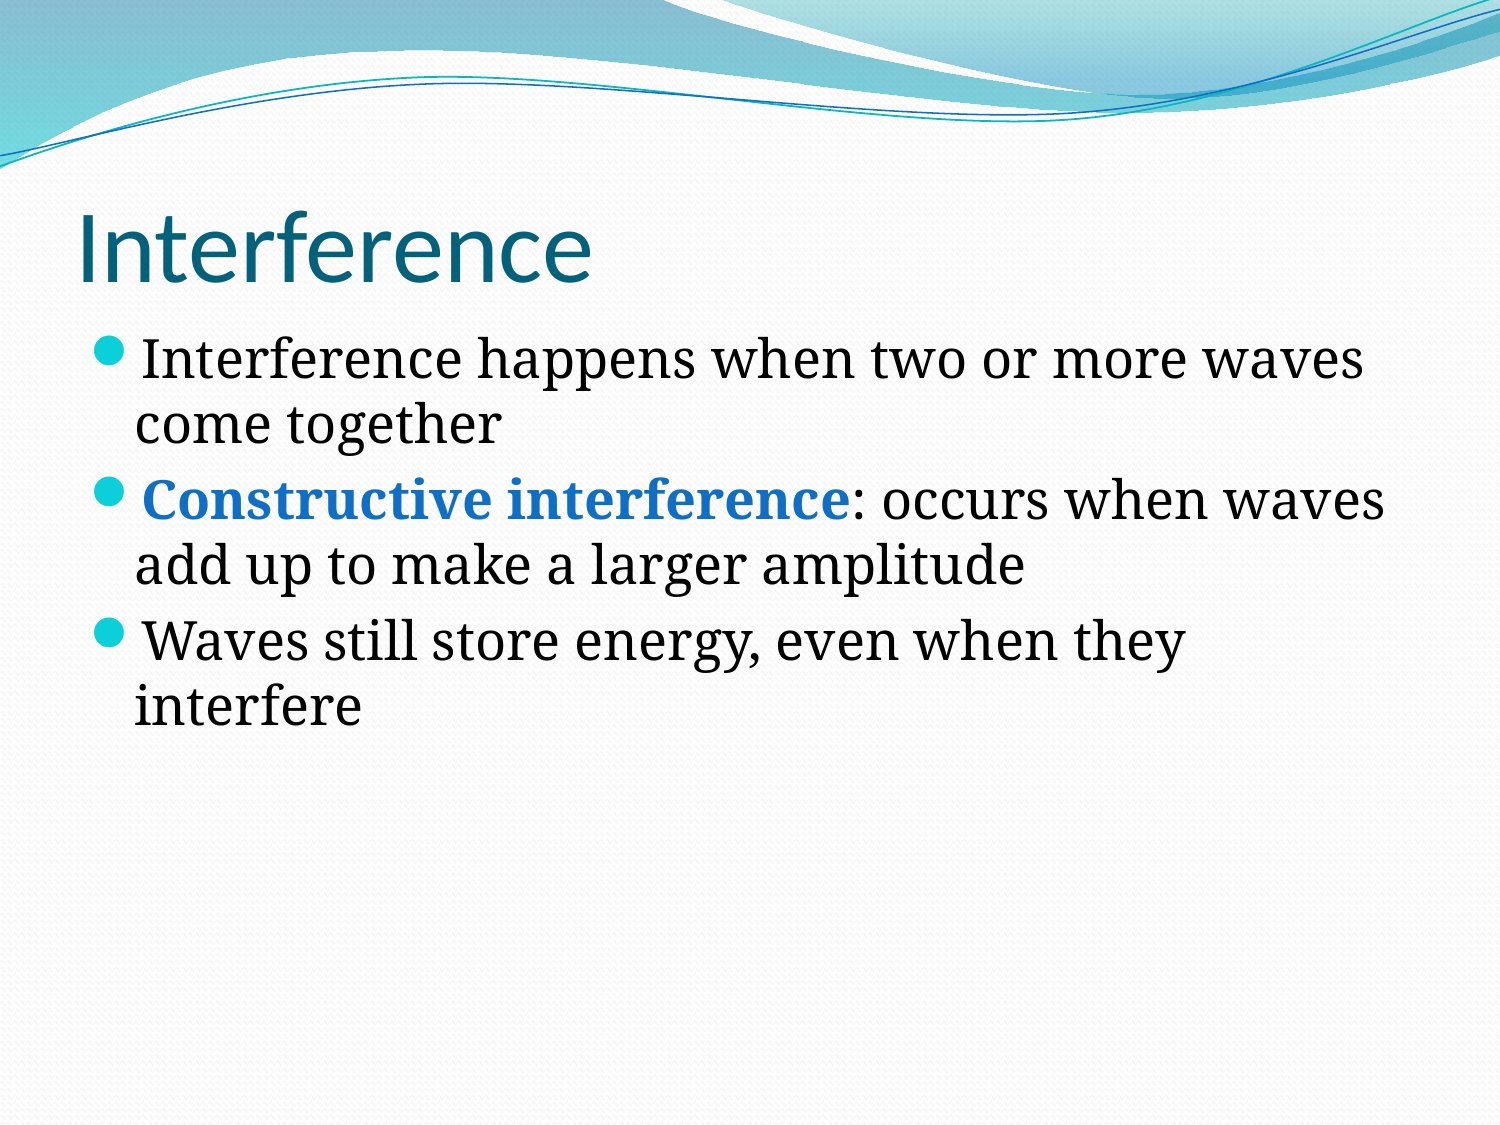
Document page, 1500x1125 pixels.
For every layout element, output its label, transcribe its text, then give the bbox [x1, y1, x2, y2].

title Interference [75, 115, 1425, 303]
list Interference happens when two or more waves come together Constructive interference: occurs when waves add up to make a larger amplitude Waves still store energy, even when they interfere [75, 317, 1425, 1038]
